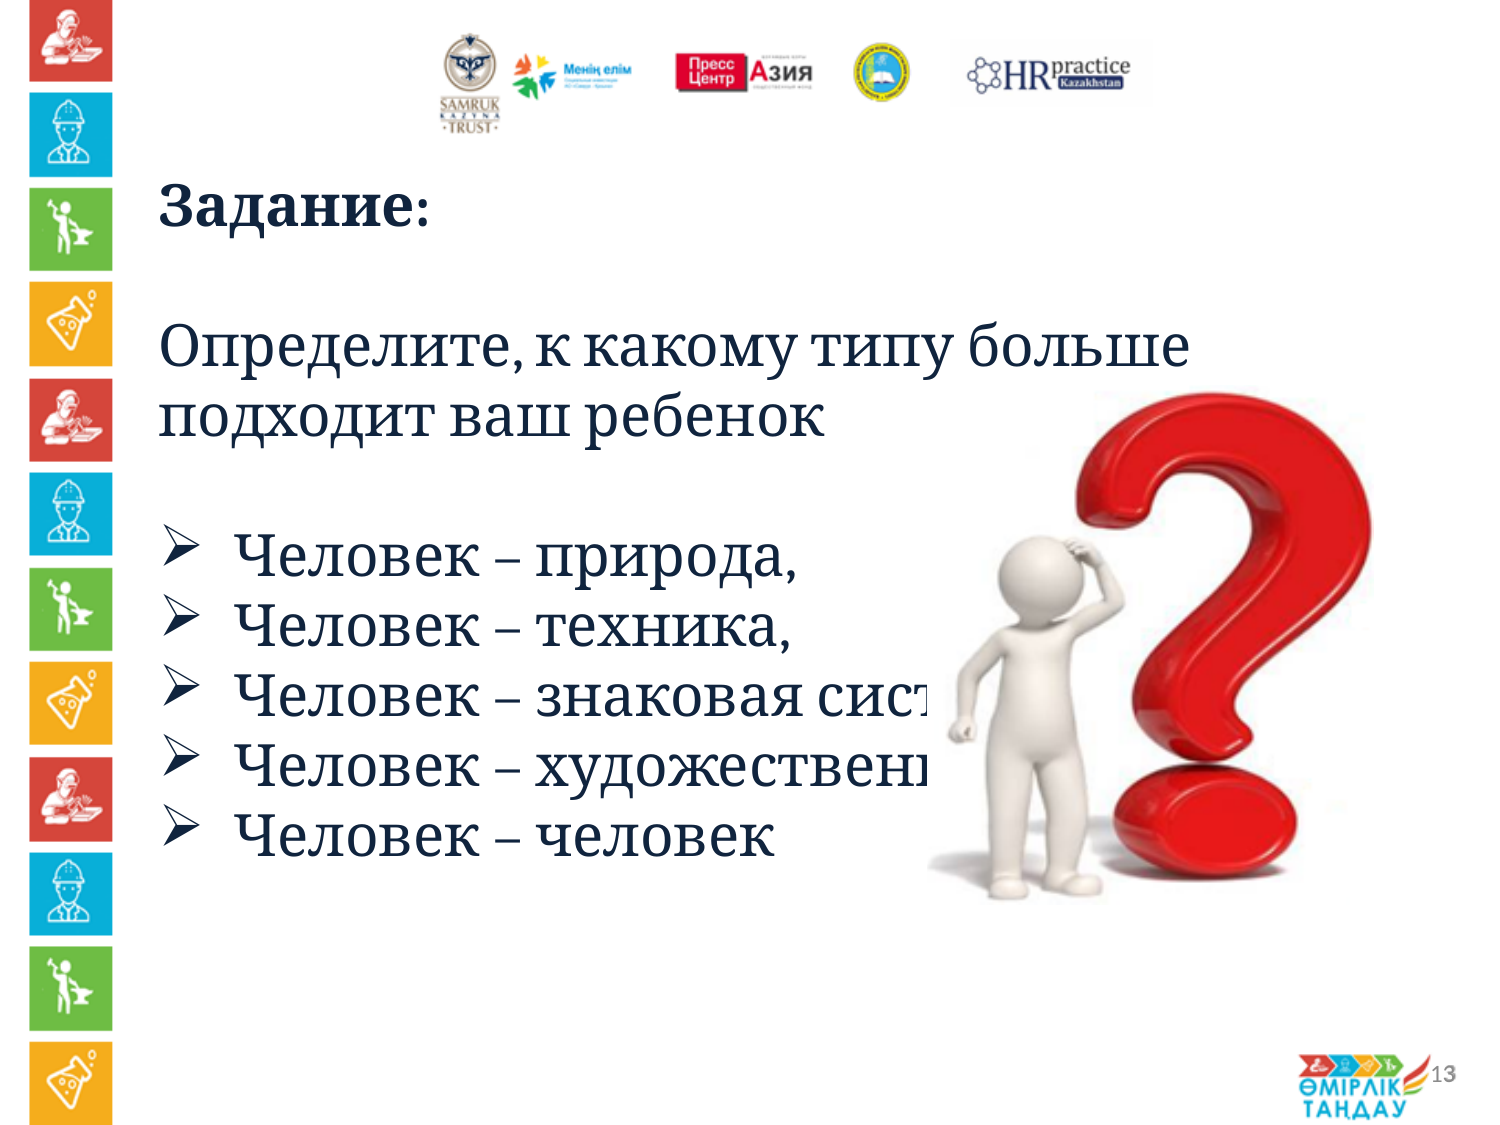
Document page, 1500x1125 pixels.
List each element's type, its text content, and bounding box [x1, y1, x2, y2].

text_box Задание: Определите, к какому типу больше подходит ваш ребенок Человек – природа, Человек – техника, Человек – знаковая система, Человек – художественный образ, Человек – человек [143, 160, 1432, 876]
picture [0, 0, 1500, 1125]
slide_number 13 [1074, 1042, 1471, 1103]
